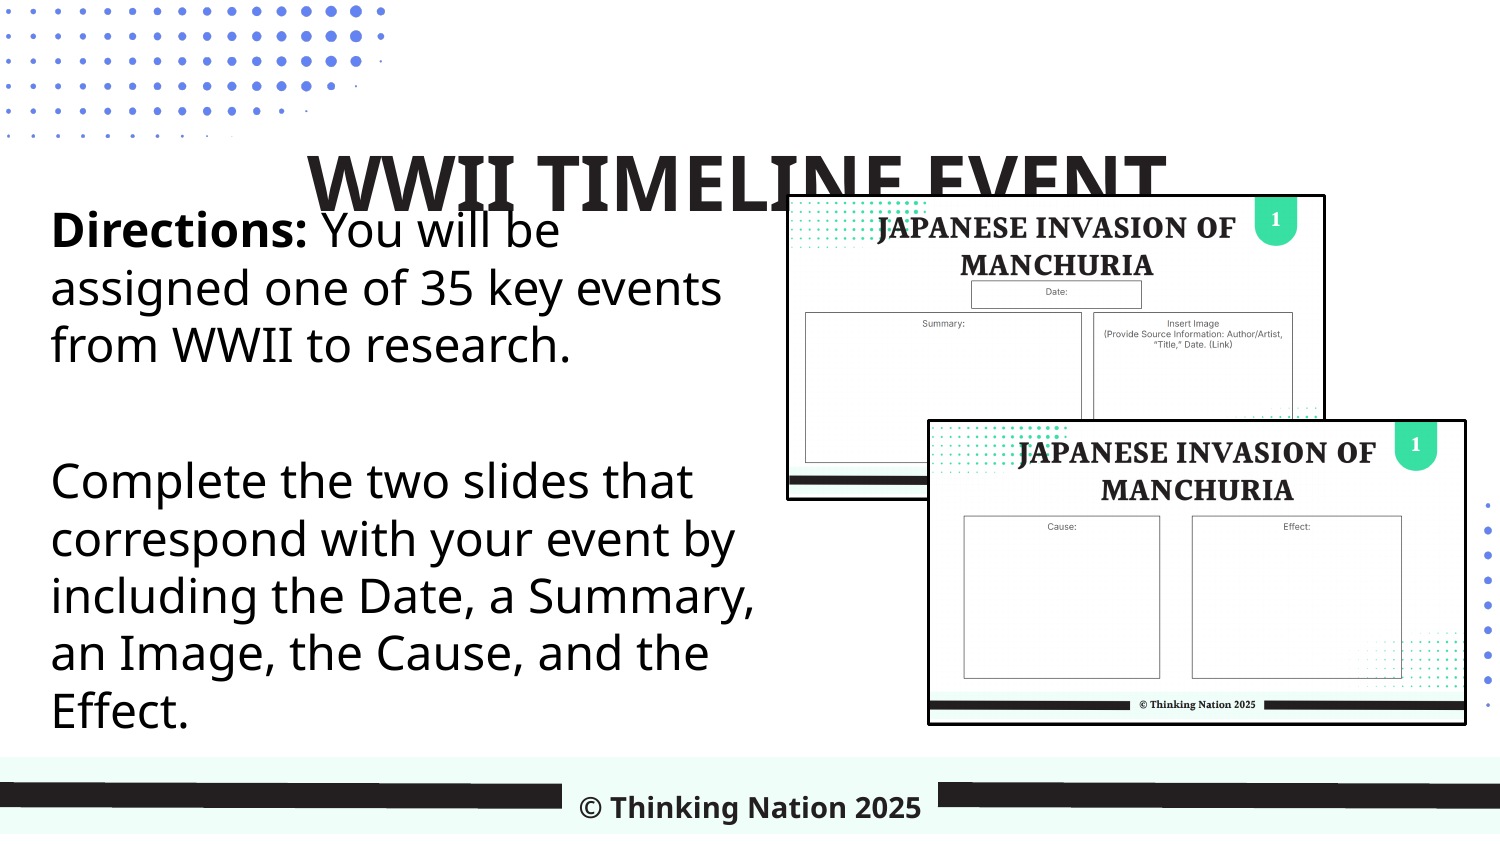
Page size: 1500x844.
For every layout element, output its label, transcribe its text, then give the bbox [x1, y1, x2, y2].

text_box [0, 756, 1500, 835]
text_box Directions: You will be assigned one of 35 key events from WWII to research. Complete the two slides that correspond with your event by including the Date, a Summary, an Image, the Cause, and the Effect. [50, 200, 775, 739]
text_box [1469, 503, 1500, 708]
text_box WWII TIMELINE EVENT [197, 97, 1279, 227]
picture [789, 196, 1465, 724]
text_box [0, 0, 385, 138]
